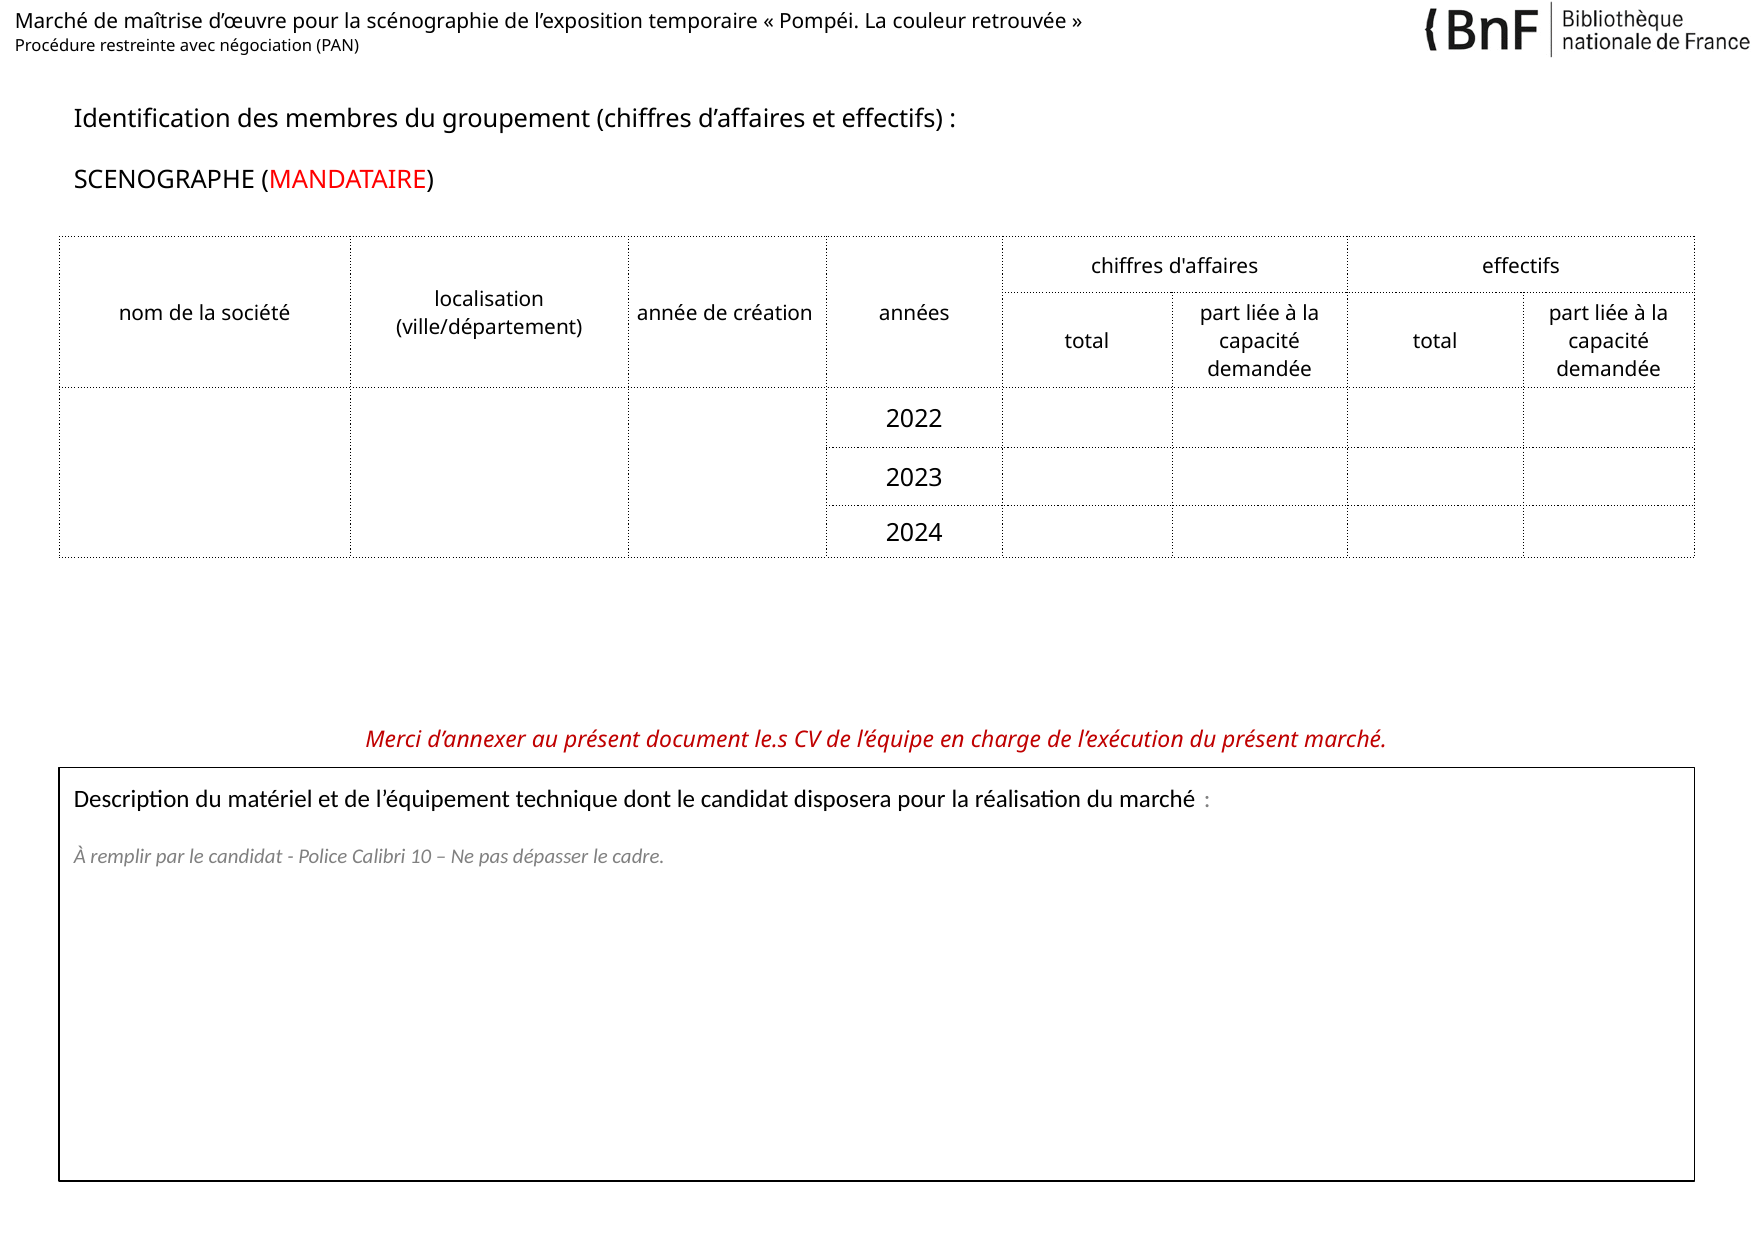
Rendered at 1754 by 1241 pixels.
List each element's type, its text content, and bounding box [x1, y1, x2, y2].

table_cell [1002, 447, 1172, 505]
table_cell [350, 387, 629, 557]
table_header nom de la société [59, 237, 350, 387]
table_cell [1002, 387, 1172, 447]
table_cell 2023 [826, 447, 1002, 505]
table_cell part liée à la capacité demandée [1172, 292, 1347, 387]
table_cell [1347, 387, 1523, 447]
table_cell total [1347, 292, 1523, 387]
table_cell 2024 [826, 505, 1002, 557]
picture [1422, 0, 1754, 59]
table_header localisation (ville/département) [350, 237, 629, 387]
text_box Merci d’annexer au présent document le.s CV de l’équipe en charge de l’exécution du présent marché. [0, 708, 1754, 768]
text_box Description du matériel et de l’équipement technique dont le candidat disposera pour la réalisation du marché : À remplir par le candidat - Police Calibri 10 – Ne pas dépasser le cadre. [58, 767, 1695, 1181]
table_cell [1523, 387, 1695, 447]
table_cell part liée à la capacité demandée [1523, 292, 1695, 387]
table_cell [1347, 447, 1523, 505]
table_cell [1172, 447, 1347, 505]
table_cell 2022 [826, 387, 1002, 447]
table_header année de création [629, 237, 826, 387]
table_cell [1347, 505, 1523, 557]
text_box Marché de maîtrise d’œuvre pour la scénographie de l’exposition temporaire « Pompéi. La couleur retrouvée » Procédure restreinte avec négociation (PAN) [0, 0, 1422, 59]
table_cell [629, 387, 826, 557]
table_cell [1523, 505, 1695, 557]
table_cell [1523, 447, 1695, 505]
table_header années [826, 237, 1002, 387]
table_cell [1002, 505, 1172, 557]
table_cell [1172, 387, 1347, 447]
text_box Identification des membres du groupement (chiffres d’affaires et effectifs) : SCENOGRAPHE (MANDATAIRE) [58, 59, 1695, 237]
table_cell [59, 387, 350, 557]
table_header effectifs [1347, 237, 1695, 292]
table_cell [1172, 505, 1347, 557]
table_header chiffres d'affaires [1002, 237, 1347, 292]
table_cell total [1002, 292, 1172, 387]
